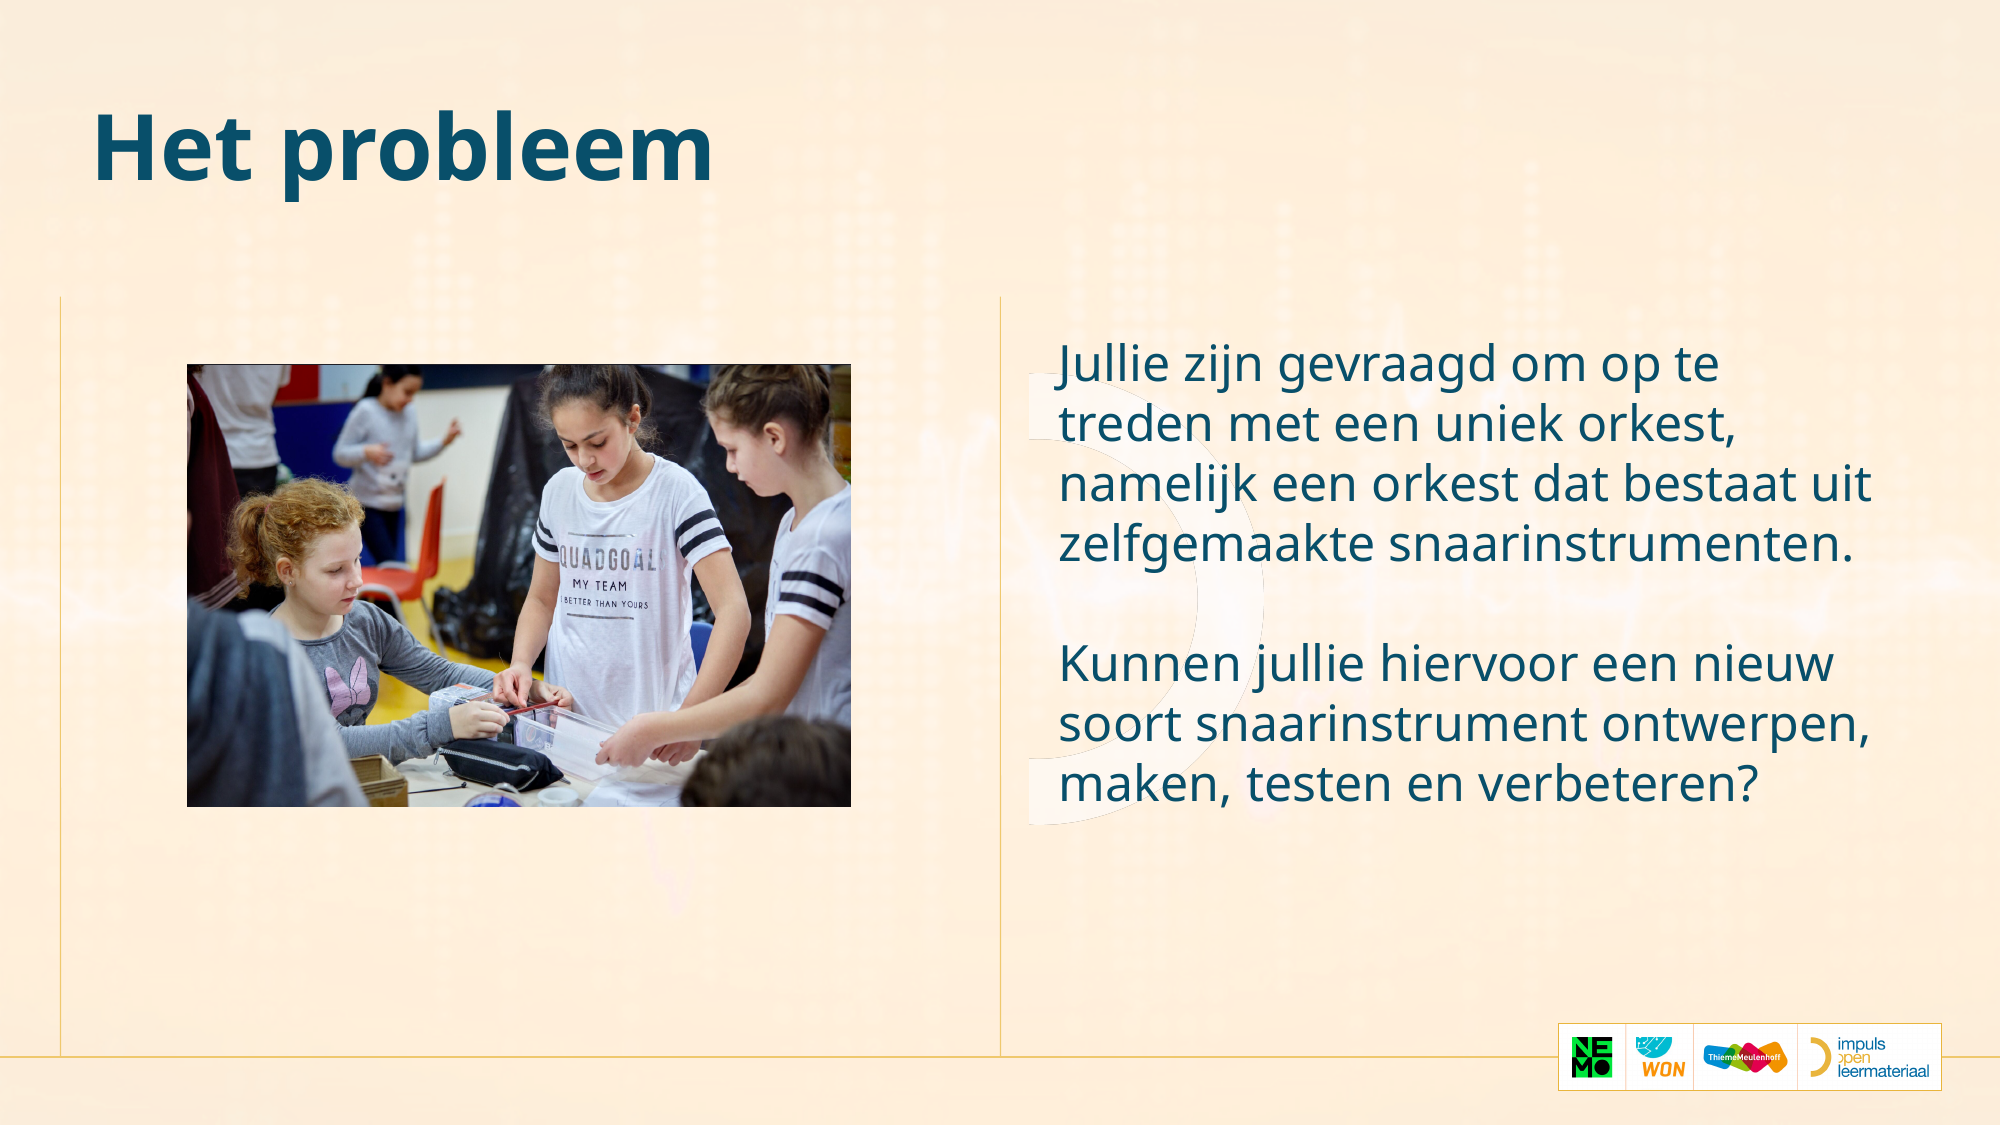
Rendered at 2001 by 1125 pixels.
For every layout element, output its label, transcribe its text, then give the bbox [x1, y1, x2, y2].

picture [1559, 1024, 1941, 1090]
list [187, 364, 851, 808]
title Het probleem [90, 89, 1910, 247]
list Jullie zijn gevraagd om op te treden met een uniek orkest, namelijk een orkest dat bestaat uit zelfgemaakte snaarinstrumenten. Kunnen jullie hiervoor een nieuw soort snaarinstrument ontwerpen, maken, testen en verbeteren? [1029, 301, 1910, 896]
